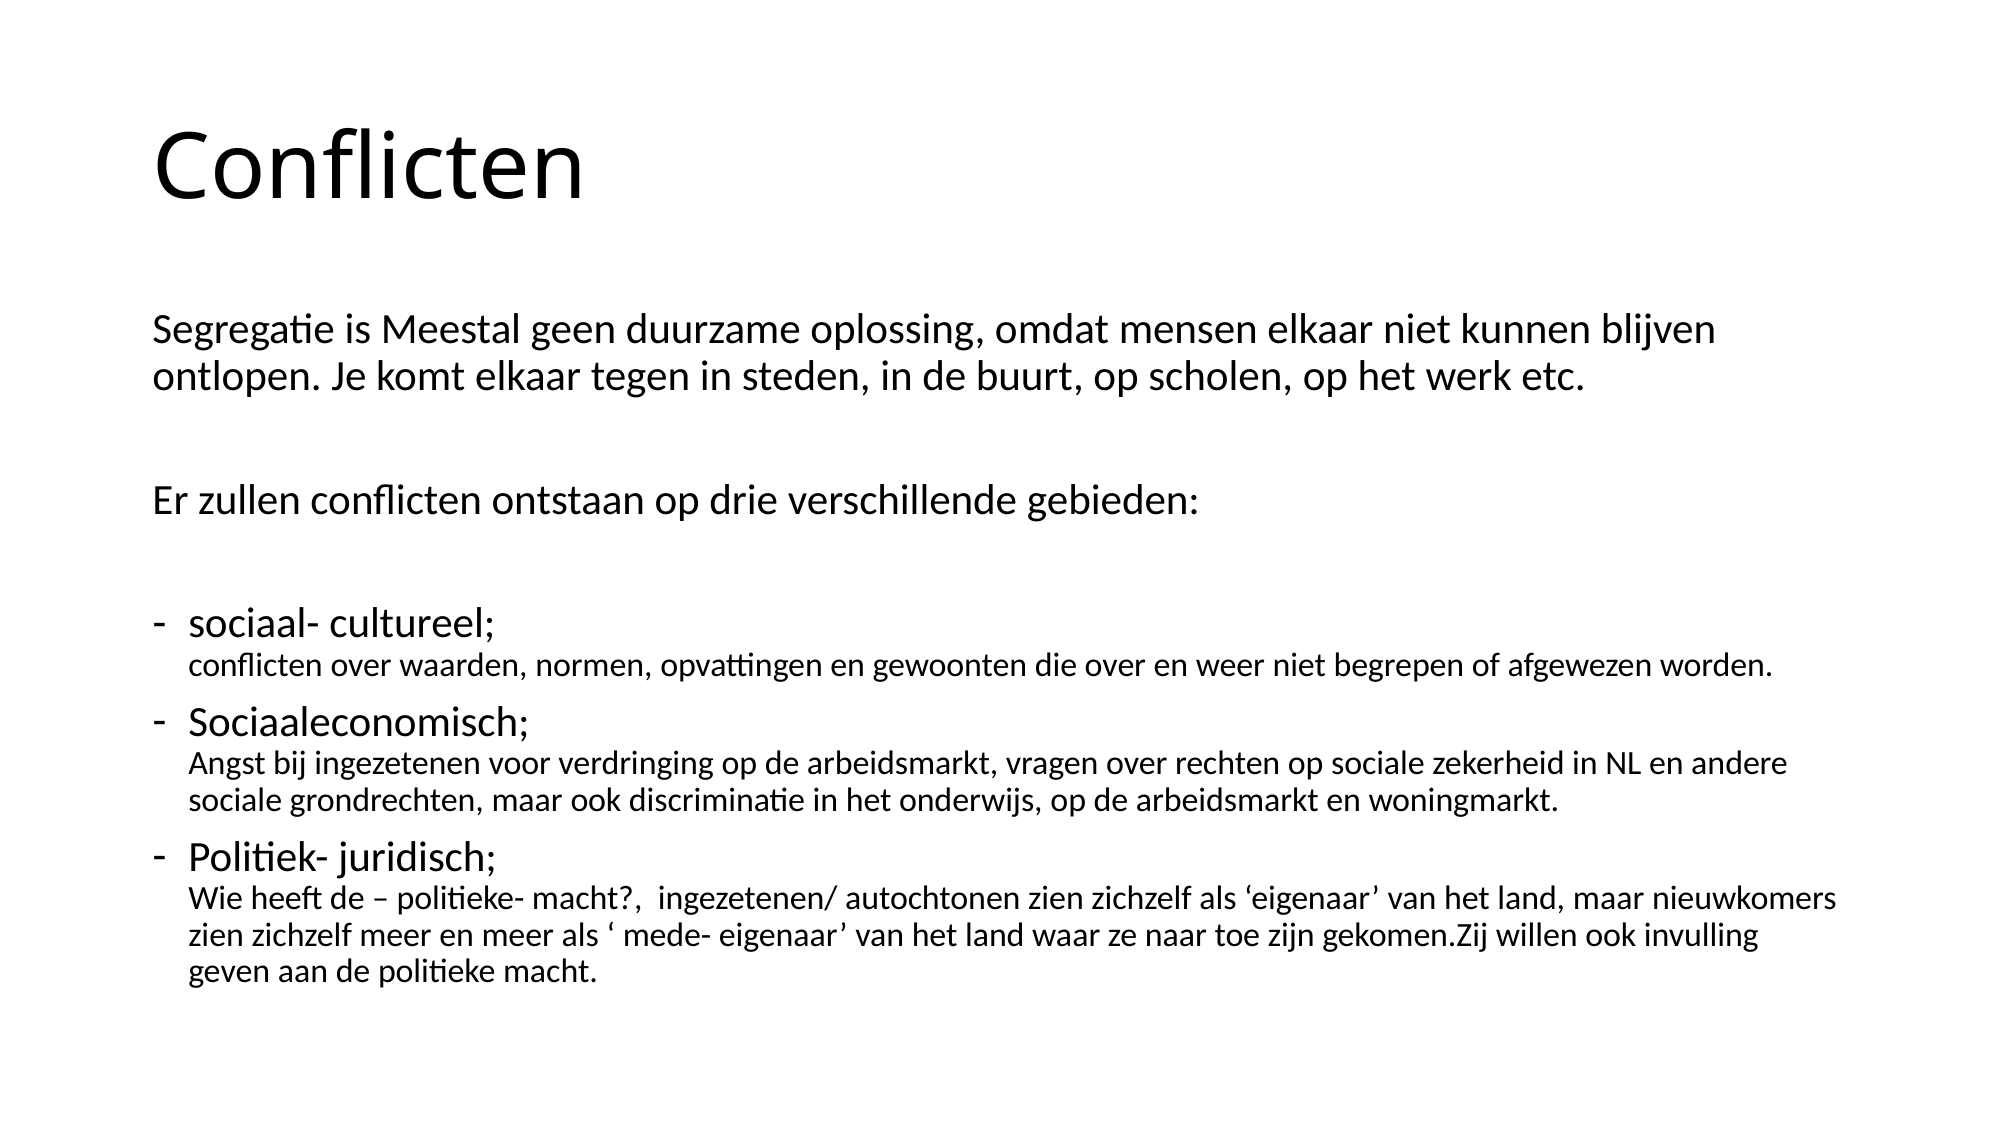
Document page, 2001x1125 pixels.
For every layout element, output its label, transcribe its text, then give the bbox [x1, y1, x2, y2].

title Conflicten [137, 59, 1863, 278]
list Segregatie is Meestal geen duurzame oplossing, omdat mensen elkaar niet kunnen blijven ontlopen. Je komt elkaar tegen in steden, in de buurt, op scholen, op het werk etc. Er zullen conflicten ontstaan op drie verschillende gebieden: sociaal- cultureel; conflicten over waarden, normen, opvattingen en gewoonten die over en weer niet begrepen of afgewezen worden. Sociaaleconomisch; Angst bij ingezetenen voor verdringing op de arbeidsmarkt, vragen over rechten op sociale zekerheid in NL en andere sociale grondrechten, maar ook discriminatie in het onderwijs, op de arbeidsmarkt en woningmarkt. Politiek- juridisch; Wie heeft de – politieke- macht?, ingezetenen/ autochtonen zien zichzelf als ‘eigenaar’ van het land, maar nieuwkomers zien zichzelf meer en meer als ‘ mede- eigenaar’ van het land waar ze naar toe zijn gekomen.Zij willen ook invulling geven aan de politieke macht. [137, 299, 1863, 1014]
